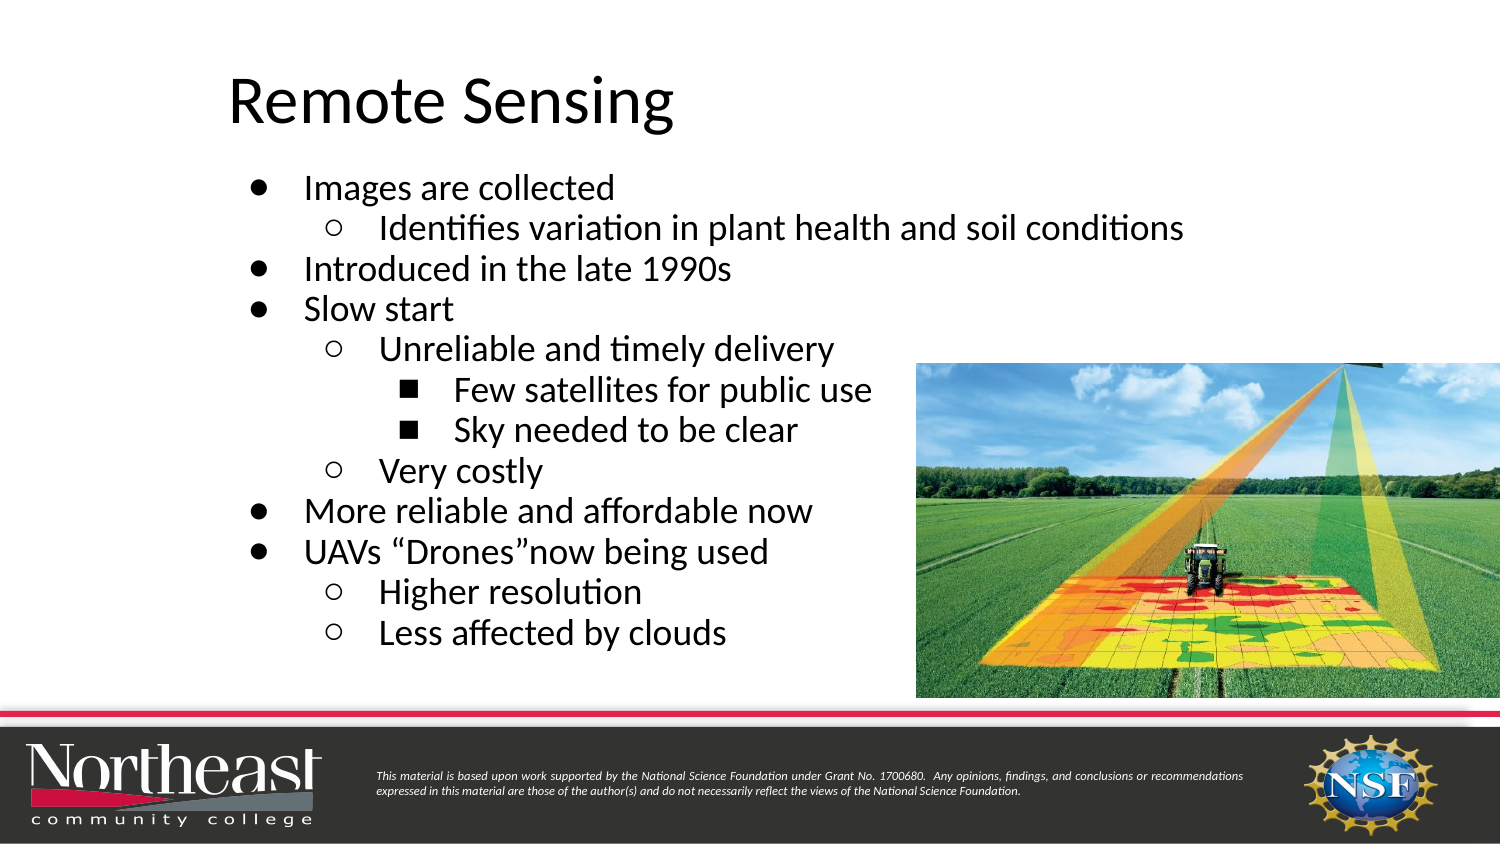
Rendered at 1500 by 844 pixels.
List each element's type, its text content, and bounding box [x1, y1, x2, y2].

picture [1302, 733, 1440, 837]
list Images are collected Identifies variation in plant health and soil conditions Introduced in the late 1990s Slow start Unreliable and timely delivery Few satellites for public use Sky needed to be clear Very costly More reliable and affordable now UAVs “Drones”now being used Higher resolution Less affected by clouds [213, 152, 1368, 820]
picture [916, 363, 1500, 699]
picture [26, 744, 322, 827]
title Remote Sensing [213, 49, 1368, 152]
